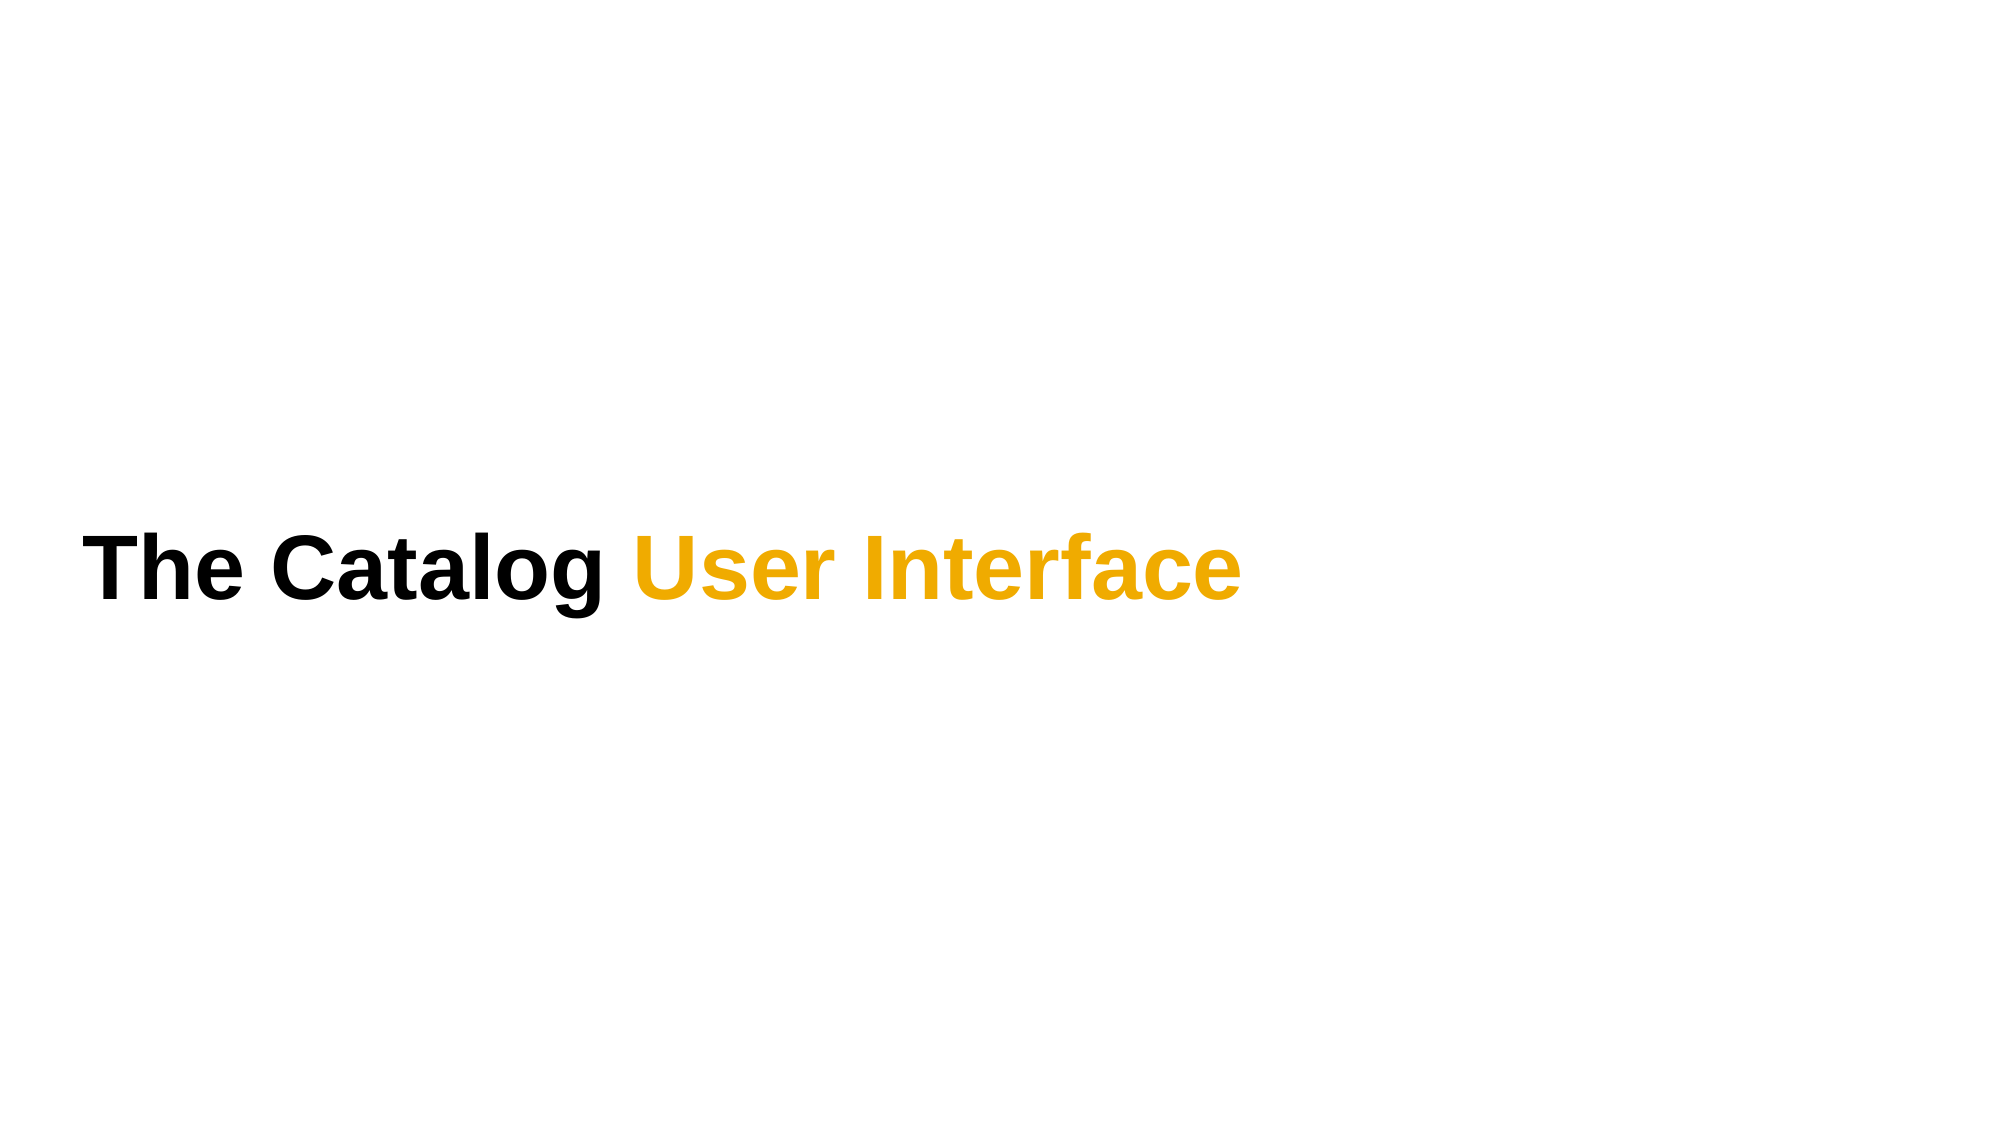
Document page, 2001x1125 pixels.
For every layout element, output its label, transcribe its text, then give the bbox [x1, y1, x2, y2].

title The Catalog User Interface [82, 506, 1918, 619]
